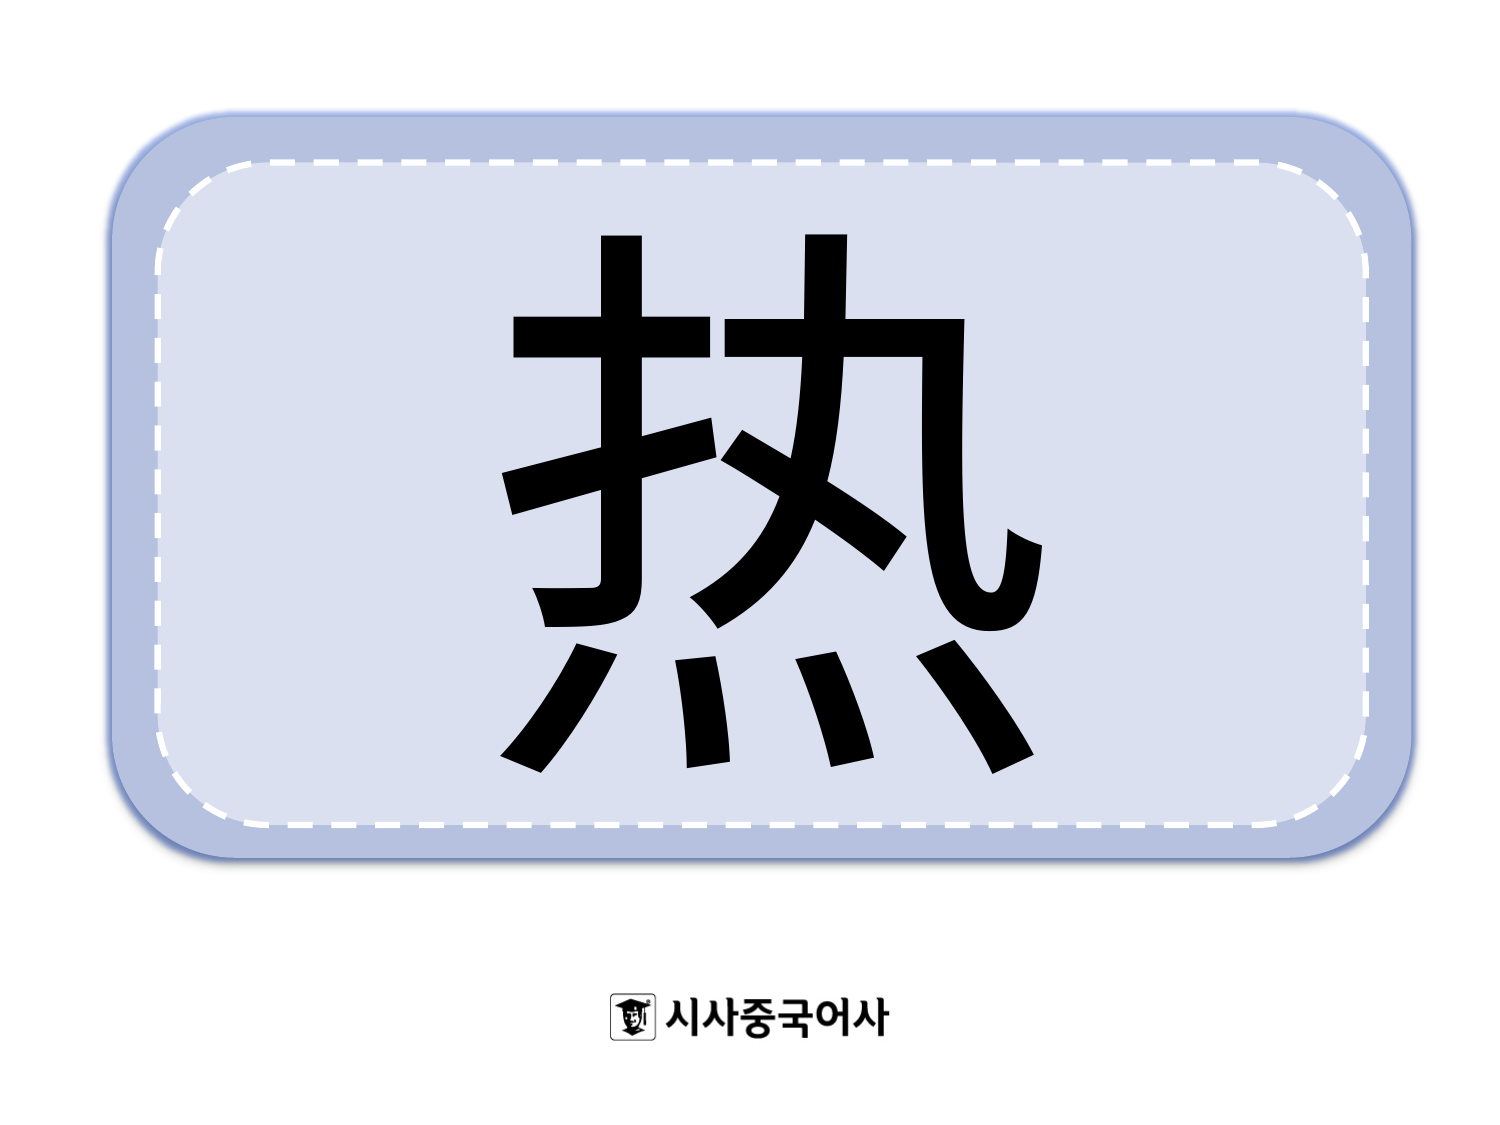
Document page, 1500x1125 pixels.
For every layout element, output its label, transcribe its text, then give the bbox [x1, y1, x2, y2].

text_box 热 [162, 160, 1371, 824]
picture [602, 987, 898, 1047]
